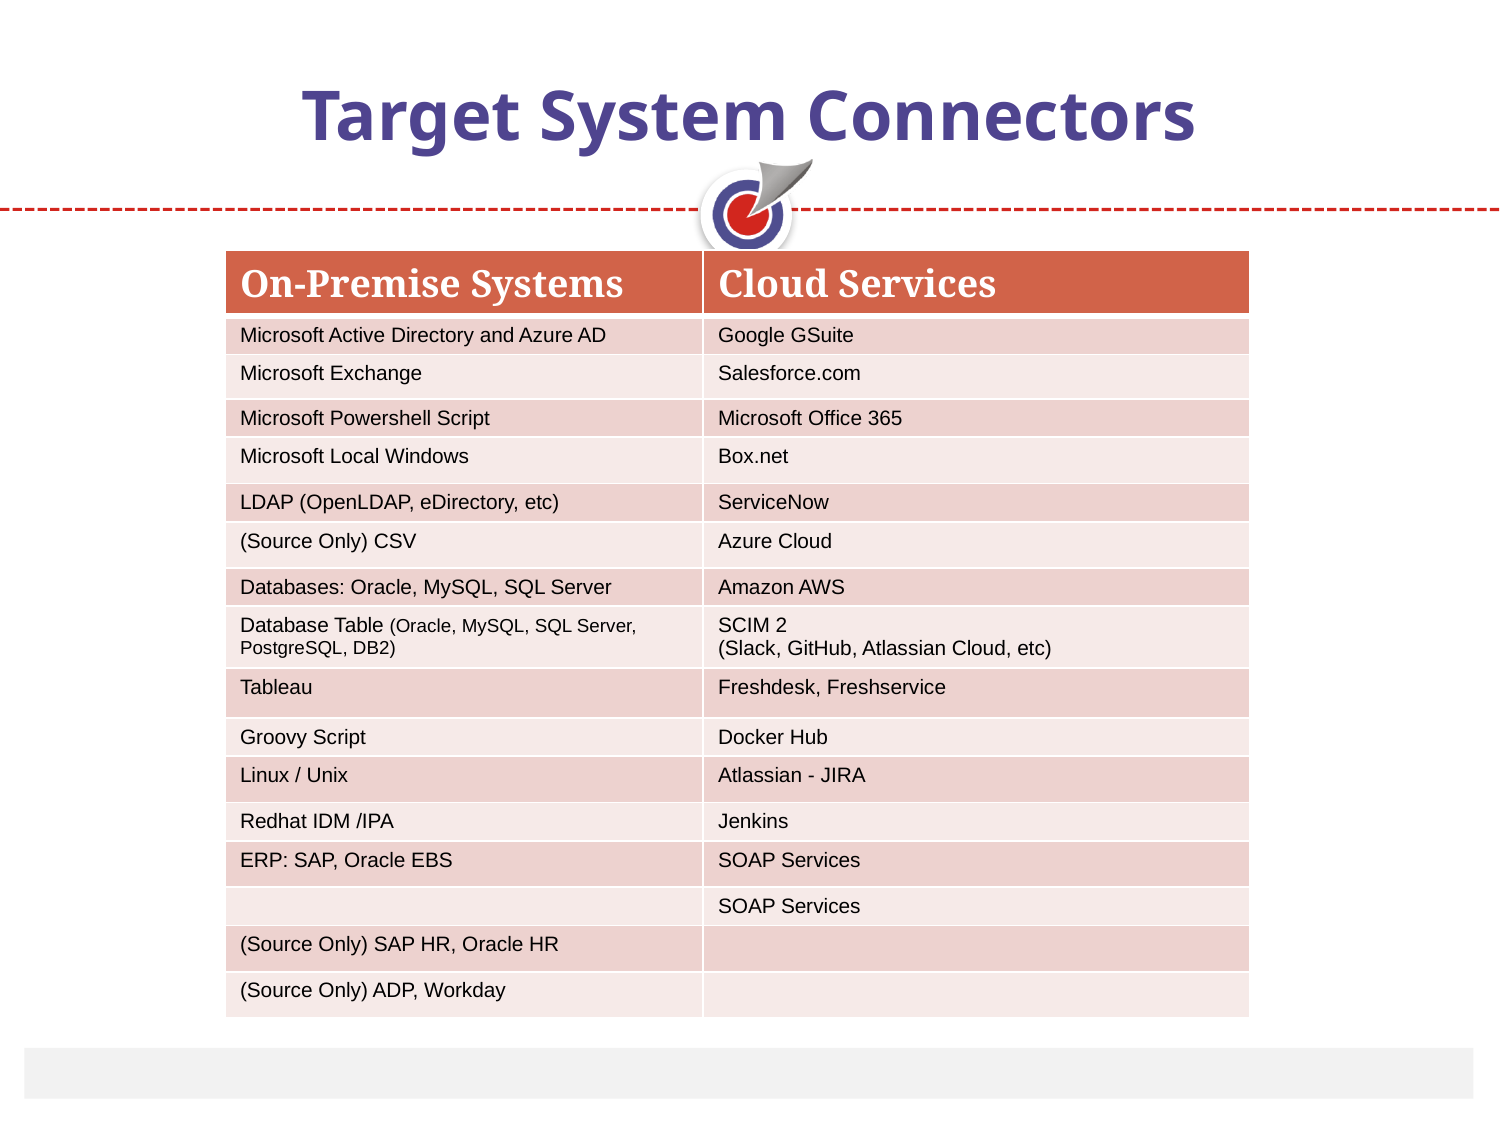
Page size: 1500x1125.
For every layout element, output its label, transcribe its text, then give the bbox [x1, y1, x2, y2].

table_cell SOAP Services [704, 842, 1249, 886]
table_cell Redhat IDM /IPA [226, 803, 702, 840]
table_cell Database Table (Oracle, MySQL, SQL Server, PostgreSQL, DB2) [226, 607, 702, 667]
table_cell Databases: Oracle, MySQL, SQL Server [226, 569, 702, 605]
table_cell (Source Only) ADP, Workday [226, 973, 702, 1017]
table_cell [704, 973, 1249, 1017]
table_cell Box.net [704, 438, 1249, 483]
table_cell Freshdesk, Freshservice [704, 669, 1249, 717]
table_cell (Source Only) CSV [226, 523, 702, 567]
table_cell Microsoft Exchange [226, 355, 702, 398]
table_cell Groovy Script [226, 719, 702, 755]
table_cell Atlassian - JIRA [704, 757, 1249, 802]
table_cell LDAP (OpenLDAP, eDirectory, etc) [226, 484, 702, 521]
table_cell Microsoft Local Windows [226, 438, 702, 483]
table_cell Tableau [226, 669, 702, 717]
title Target System Connectors [49, 37, 1450, 162]
table_header On-Premise Systems [226, 251, 702, 313]
table_cell ServiceNow [704, 484, 1249, 521]
table_cell Jenkins [704, 803, 1249, 840]
table_cell Linux / Unix [226, 757, 702, 802]
table_cell [226, 888, 702, 925]
table_cell Microsoft Powershell Script [226, 400, 702, 436]
table_cell Microsoft Active Directory and Azure AD [226, 319, 702, 354]
table_cell Amazon AWS [704, 569, 1249, 605]
table_cell Salesforce.com [704, 355, 1249, 398]
table_cell SCIM 2 (Slack, GitHub, Atlassian Cloud, etc) [704, 607, 1249, 667]
picture [712, 162, 813, 249]
table_cell (Source Only) SAP HR, Oracle HR [226, 926, 702, 971]
table_cell ERP: SAP, Oracle EBS [226, 842, 702, 886]
table_cell SOAP Services [704, 888, 1249, 925]
table_cell [704, 926, 1249, 971]
table_cell Microsoft Office 365 [704, 400, 1249, 436]
table_cell Docker Hub [704, 719, 1249, 755]
table_cell Azure Cloud [704, 523, 1249, 567]
table_cell Google GSuite [704, 319, 1249, 354]
table_header Cloud Services [704, 251, 1249, 313]
